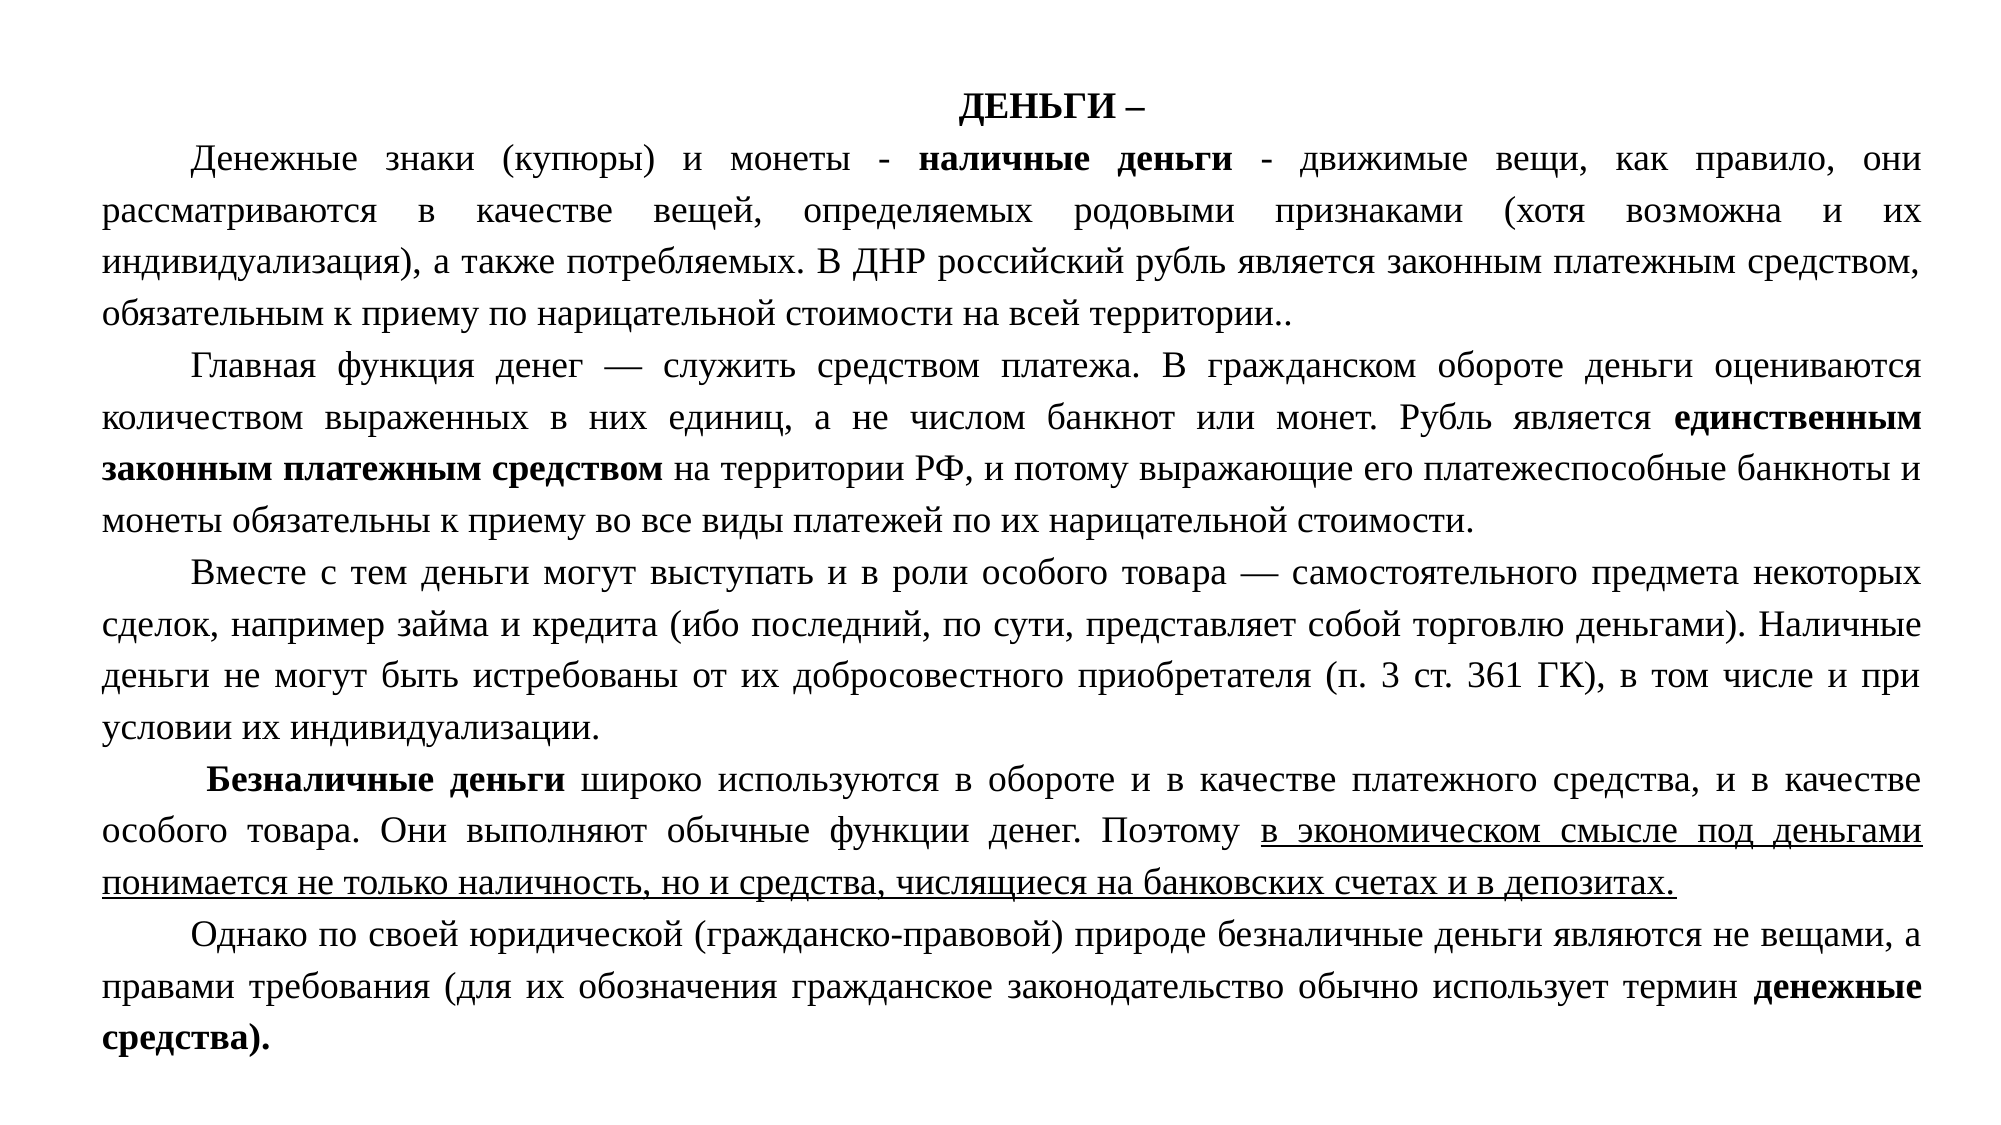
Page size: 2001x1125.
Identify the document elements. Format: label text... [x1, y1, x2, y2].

text_box ДЕНЬГИ – Денежные знаки (купюры) и монеты - наличные деньги - движимые вещи, как правило, они рассматриваются в качестве вещей, определяемых родовыми признаками (хотя воз­можна и их индивидуализация), а также потребляемых. В ДНР российский рубль является законным платежным средством, обязательным к приему по нарицательной стоимости на всей территории.. Главная функция денег — служить средством платежа. В граж­данском обороте деньги оцениваются количеством выраженных в них единиц, а не числом банкнот или монет. Рубль является един­ственным законным платежным средством на территории РФ, и потому выражающие его платежеспособные банкноты и монеты обязательны к приему во все виды платежей по их нарицательной стоимости. Вместе с тем деньги могут выступать и в роли особого това­ра — самостоятельного предмета некоторых сделок, например зай­ма и кредита (ибо последний, по сути, представляет собой торгов­лю деньгами). Наличные деньги не могут быть истребованы от их добросовестного приобретателя (п. 3 ст. 361 ГК), в том числе и при условии их индивидуализации. Безналичные деньги широко используются в оборо­те и в качестве платежного средства, и в качестве особого товара. Они выполняют обычные функции денег. Поэтому в экономическом смысле под деньгами понимается не только наличность, но и средства, числящиеся на банковских счетах и в депозитах. Однако по своей юридической (гражданско-правовой) приро­де безналичные деньги являются не вещами, а правами требова­ния (для их обозначения гражданское законодательство обычно использует термин денежные средства). [87, 67, 1938, 1110]
